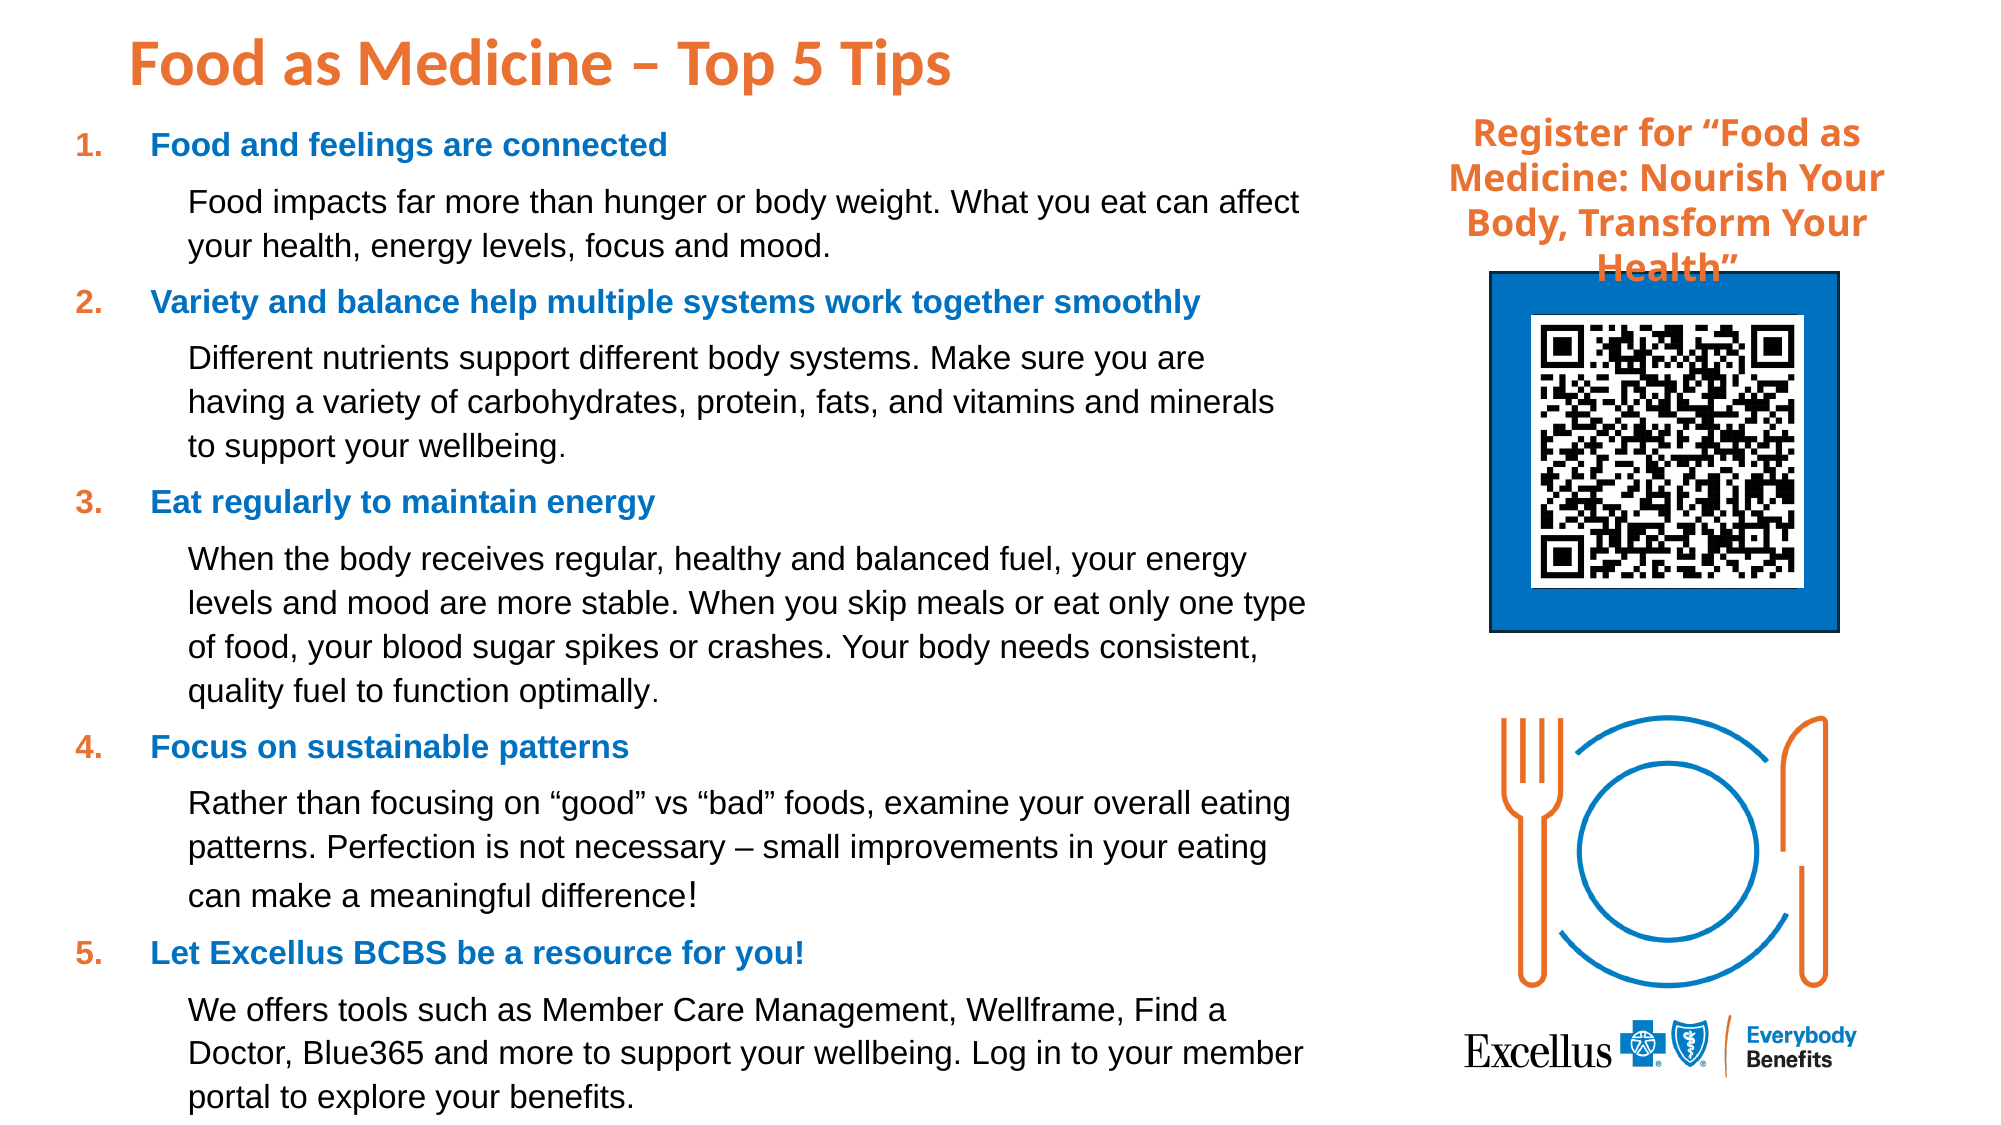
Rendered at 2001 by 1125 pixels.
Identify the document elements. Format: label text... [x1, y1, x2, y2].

picture [1530, 315, 1804, 589]
list Food and feelings are connected Food impacts far more than hunger or body weight. What you eat can affect your health, energy levels, focus and mood. Variety and balance help multiple systems work together smoothly Different nutrients support different body systems. Make sure you are having a variety of carbohydrates, protein, fats, and vitamins and minerals to support your wellbeing. Eat regularly to maintain energy When the body receives regular, healthy and balanced fuel, your energy levels and mood are more stable. When you skip meals or eat only one type of food, your blood sugar spikes or crashes. Your body needs consistent, quality fuel to function optimally. Focus on sustainable patterns Rather than focusing on “good” vs “bad” foods, examine your overall eating patterns. Perfection is not necessary – small improvements in your eating can make a meaningful difference! Let Excellus BCBS be a resource for you! We offers tools such as Member Care Management, Wellframe, Find a Doctor, Blue365 and more to support your wellbeing. Log in to your member portal to explore your benefits. [60, 112, 1324, 1105]
text_box Register for “Food as Medicine: Nourish Your Body, Transform Your Health” [1386, 101, 1948, 297]
text_box [1489, 297, 1840, 633]
title Food as Medicine – Top 5 Tips [115, 31, 1540, 97]
picture [1454, 665, 1872, 1087]
